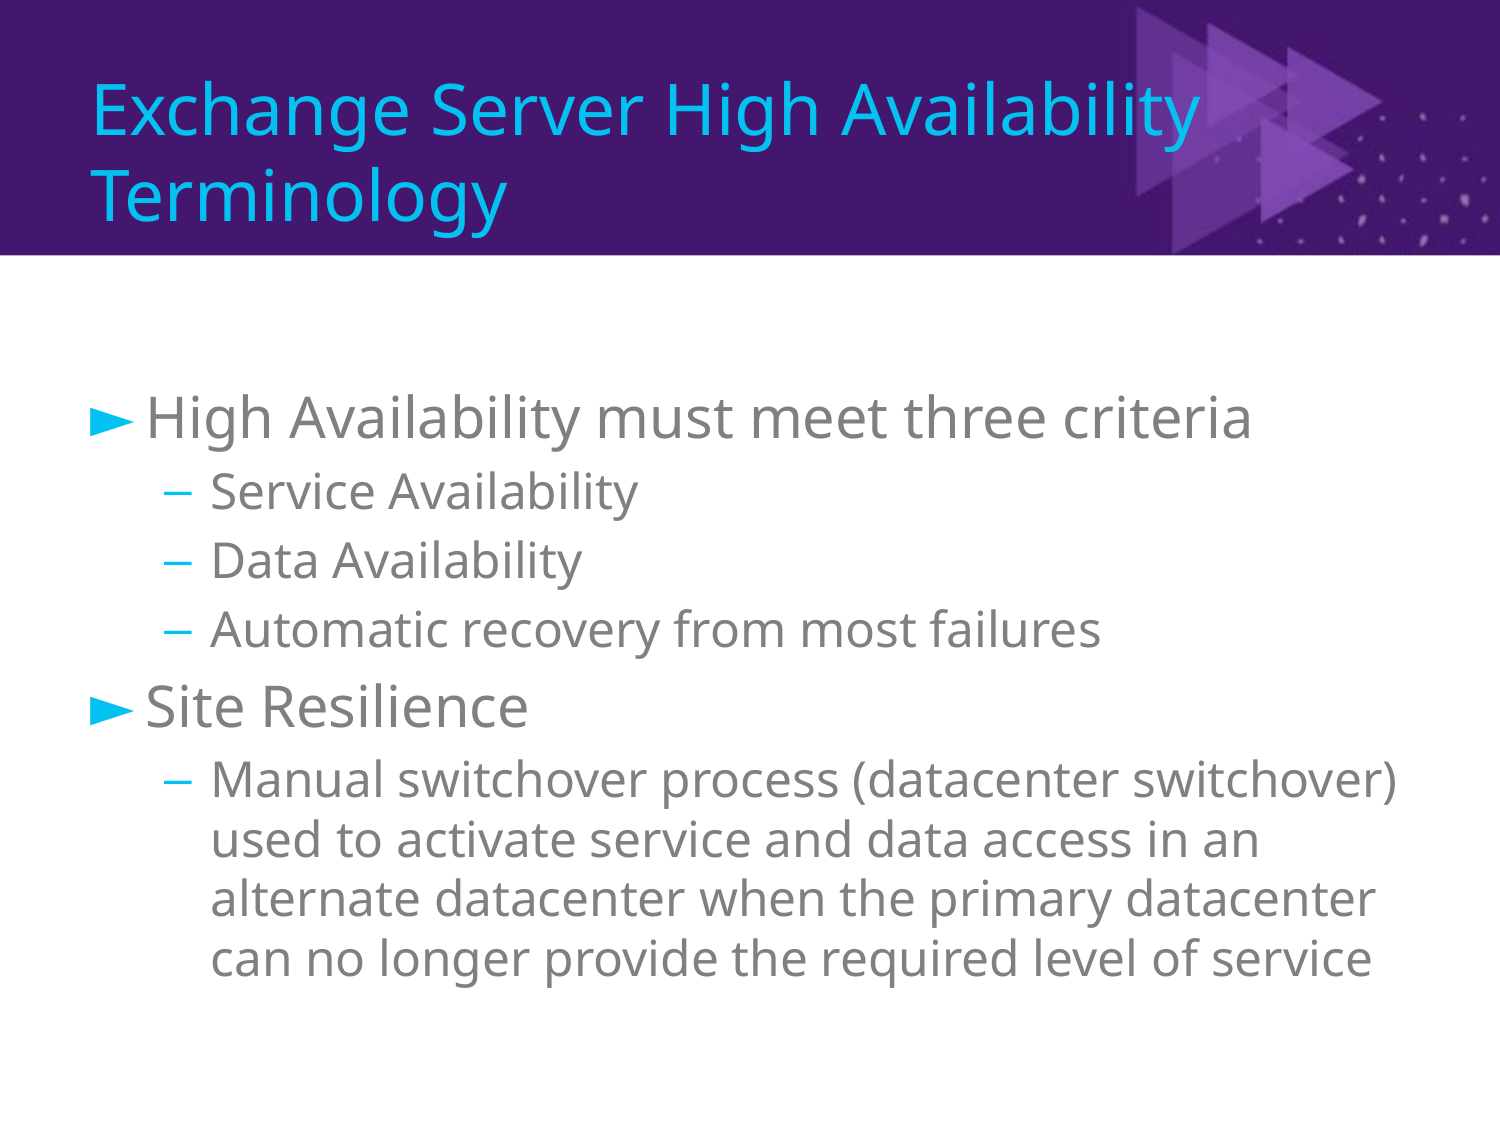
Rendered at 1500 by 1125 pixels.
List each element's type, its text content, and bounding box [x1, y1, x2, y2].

title Exchange Server High Availability Terminology [75, 56, 1425, 244]
picture [0, 0, 1500, 255]
list High Availability must meet three criteria Service Availability Data Availability Automatic recovery from most failures Site Resilience Manual switchover process (datacenter switchover) used to activate service and data access in an alternate datacenter when the primary datacenter can no longer provide the required level of service [75, 373, 1425, 1005]
